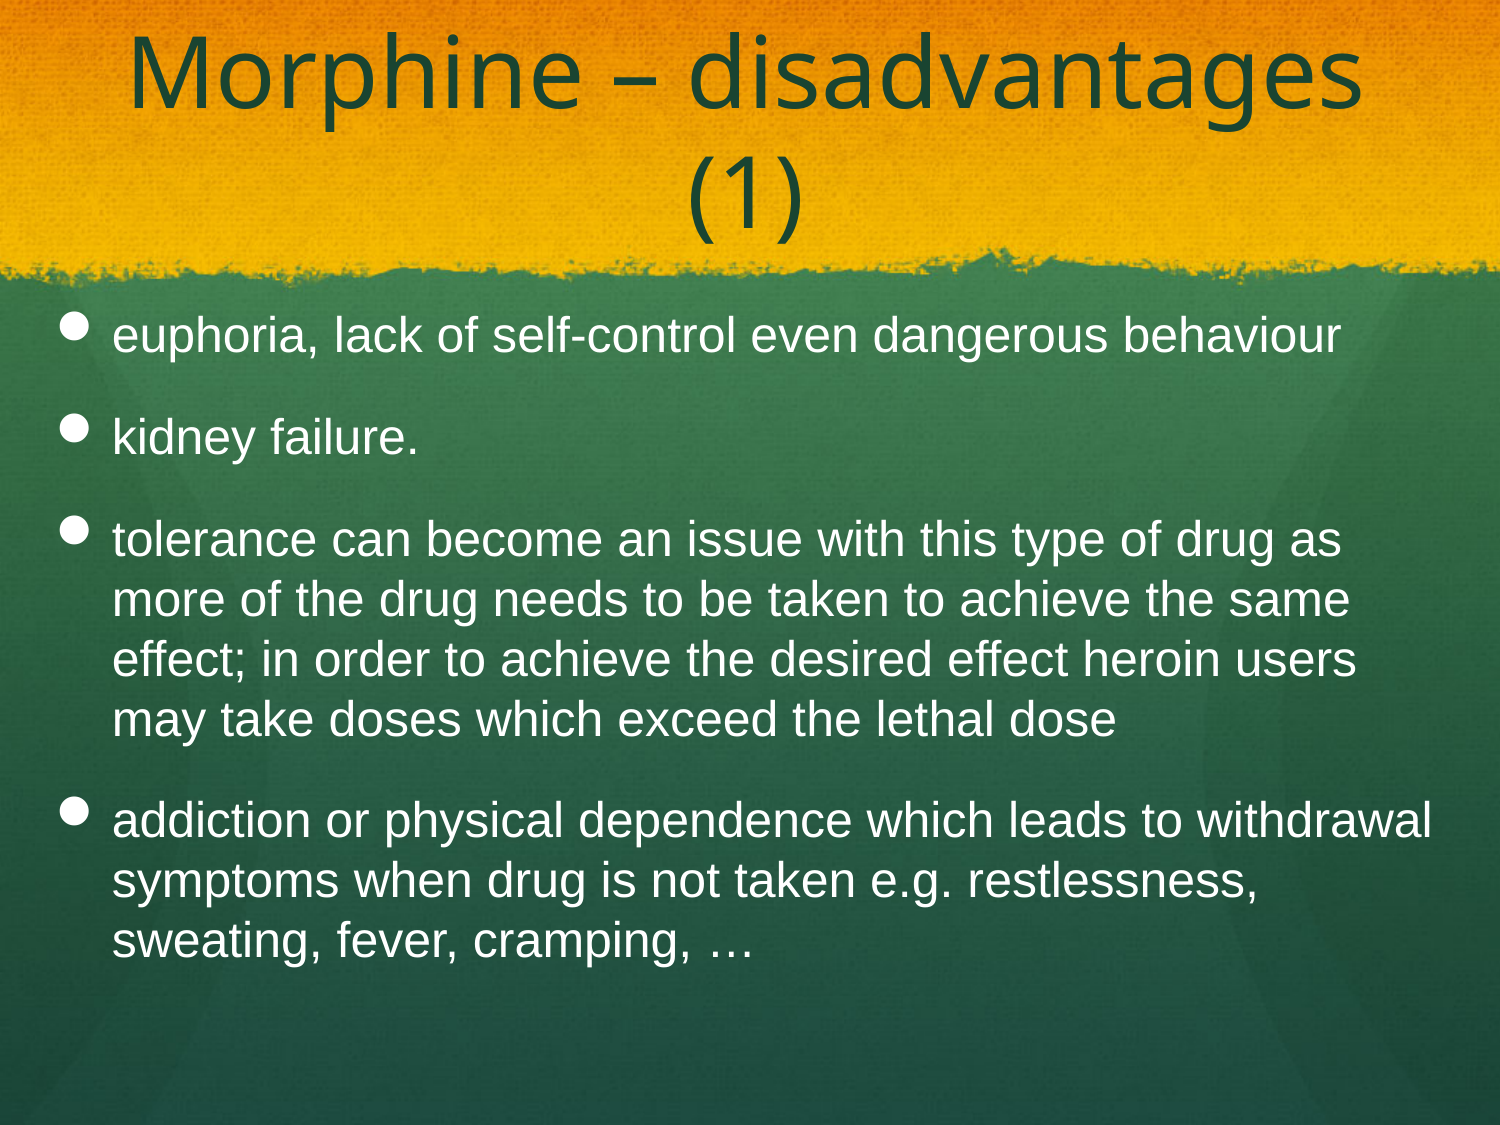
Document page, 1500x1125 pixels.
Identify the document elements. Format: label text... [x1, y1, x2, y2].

picture [0, 0, 1500, 1125]
title Morphine – disadvantages (1) [40, 47, 1451, 210]
list euphoria, lack of self-control even dangerous behaviour kidney failure. tolerance can become an issue with this type of drug as more of the drug needs to be taken to achieve the same effect; in order to achieve the desired effect heroin users may take doses which exceed the lethal dose addiction or physical dependence which leads to withdrawal symptoms when drug is not taken e.g. restlessness, sweating, fever, cramping, … [40, 295, 1451, 1073]
